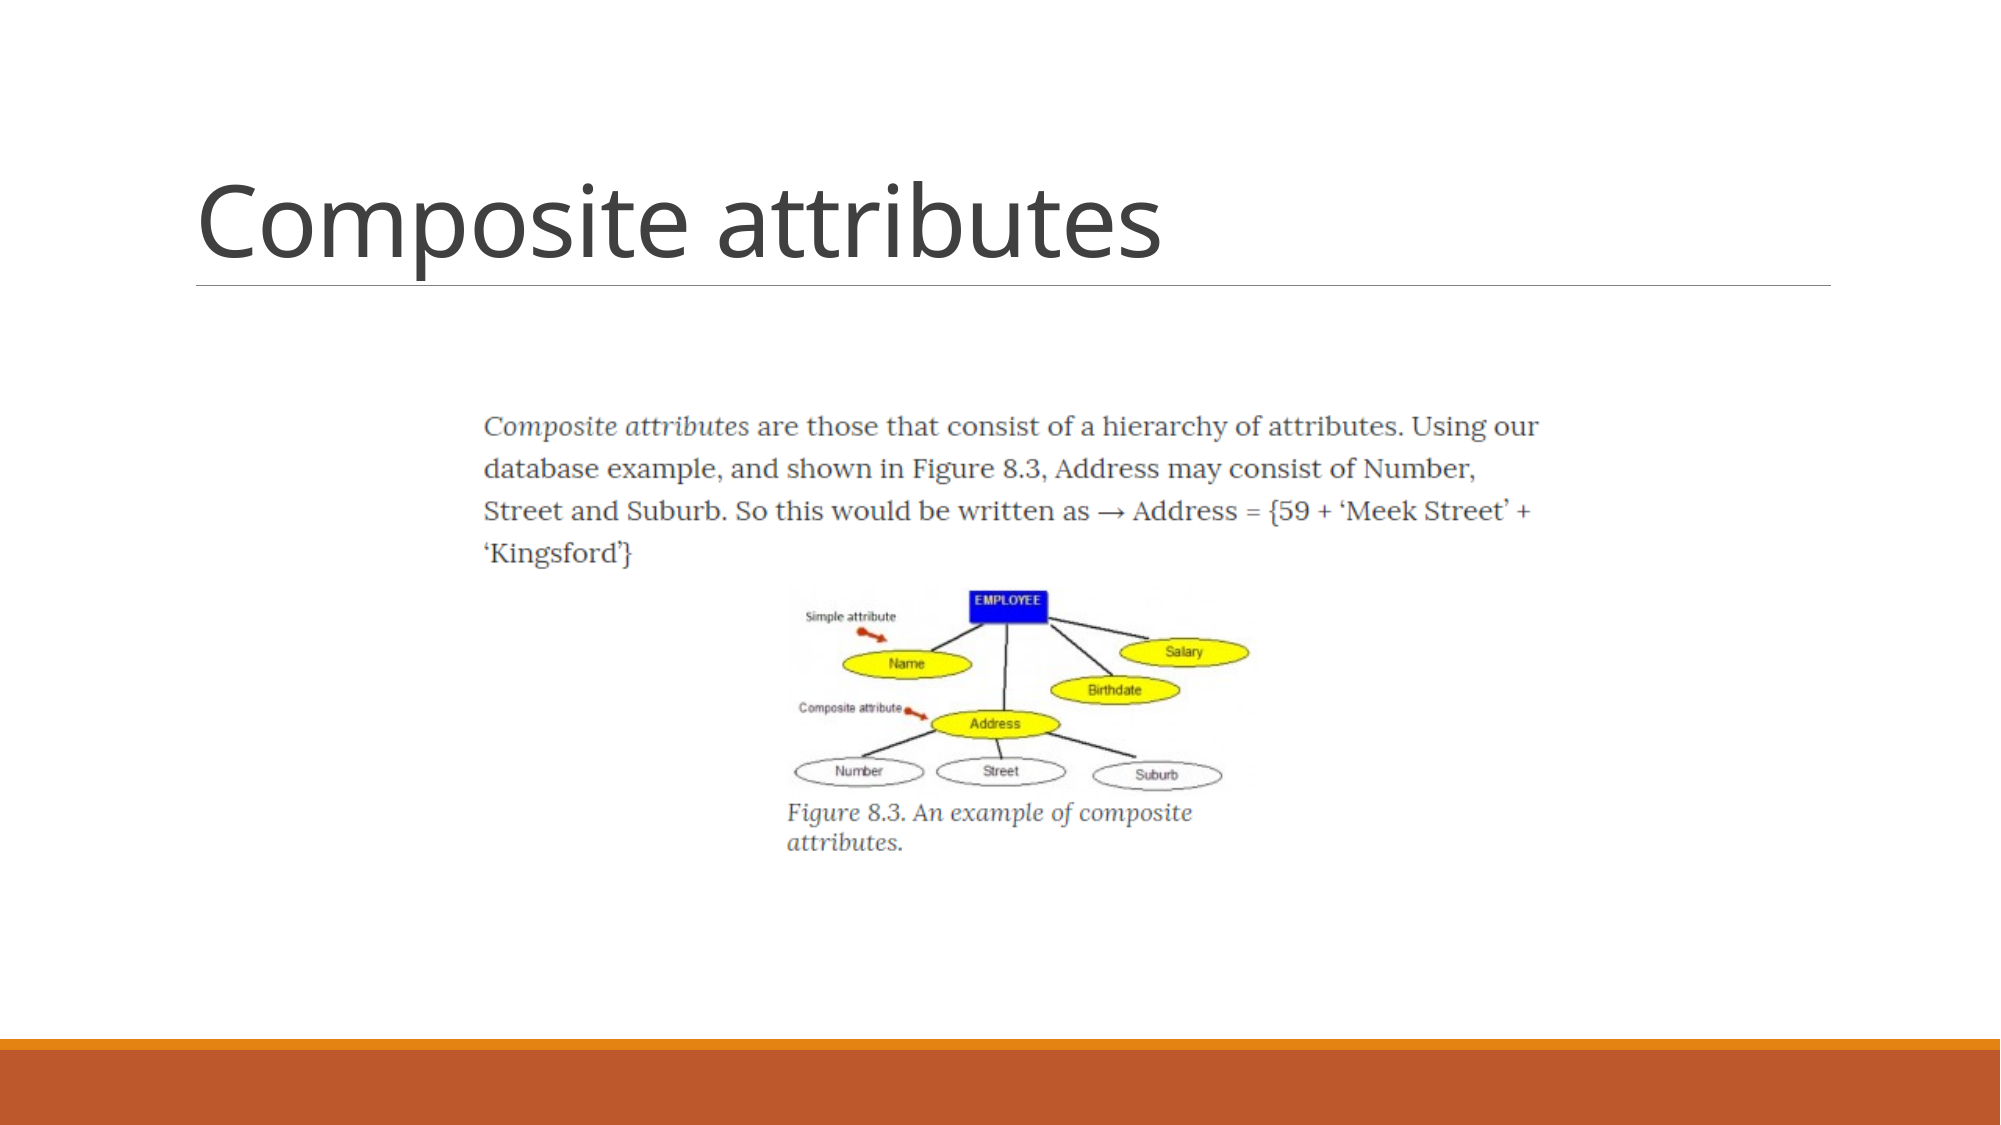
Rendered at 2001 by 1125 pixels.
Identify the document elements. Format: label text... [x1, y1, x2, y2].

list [383, 367, 1627, 899]
title Composite attributes [180, 47, 1830, 285]
